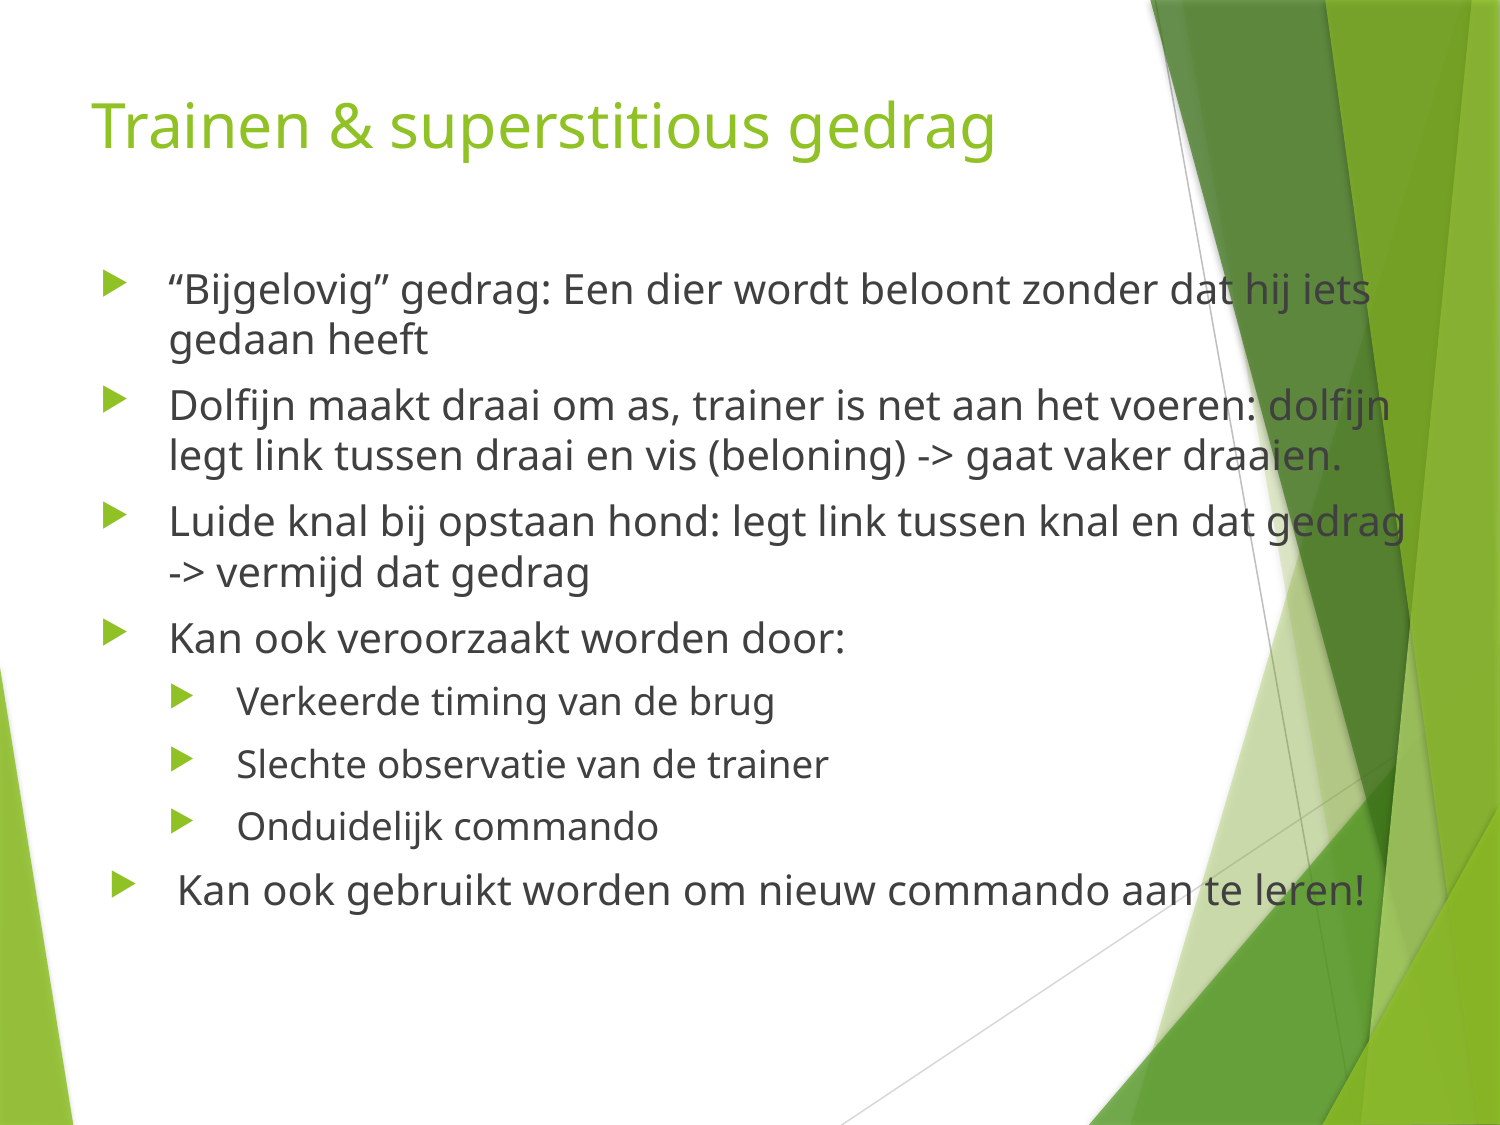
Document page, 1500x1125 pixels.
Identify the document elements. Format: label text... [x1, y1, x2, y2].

list “Bijgelovig” gedrag: Een dier wordt beloont zonder dat hij iets gedaan heeft Dolfijn maakt draai om as, trainer is net aan het voeren: dolfijn legt link tussen draai en vis (beloning) -> gaat vaker draaien. Luide knal bij opstaan hond: legt link tussen knal en dat gedrag -> vermijd dat gedrag Kan ook veroorzaakt worden door: Verkeerde timing van de brug Slechte observatie van de trainer Onduidelijk commando Kan ook gebruikt worden om nieuw commando aan te leren! [76, 255, 1427, 998]
title Trainen & superstitious gedrag [76, 78, 1427, 208]
